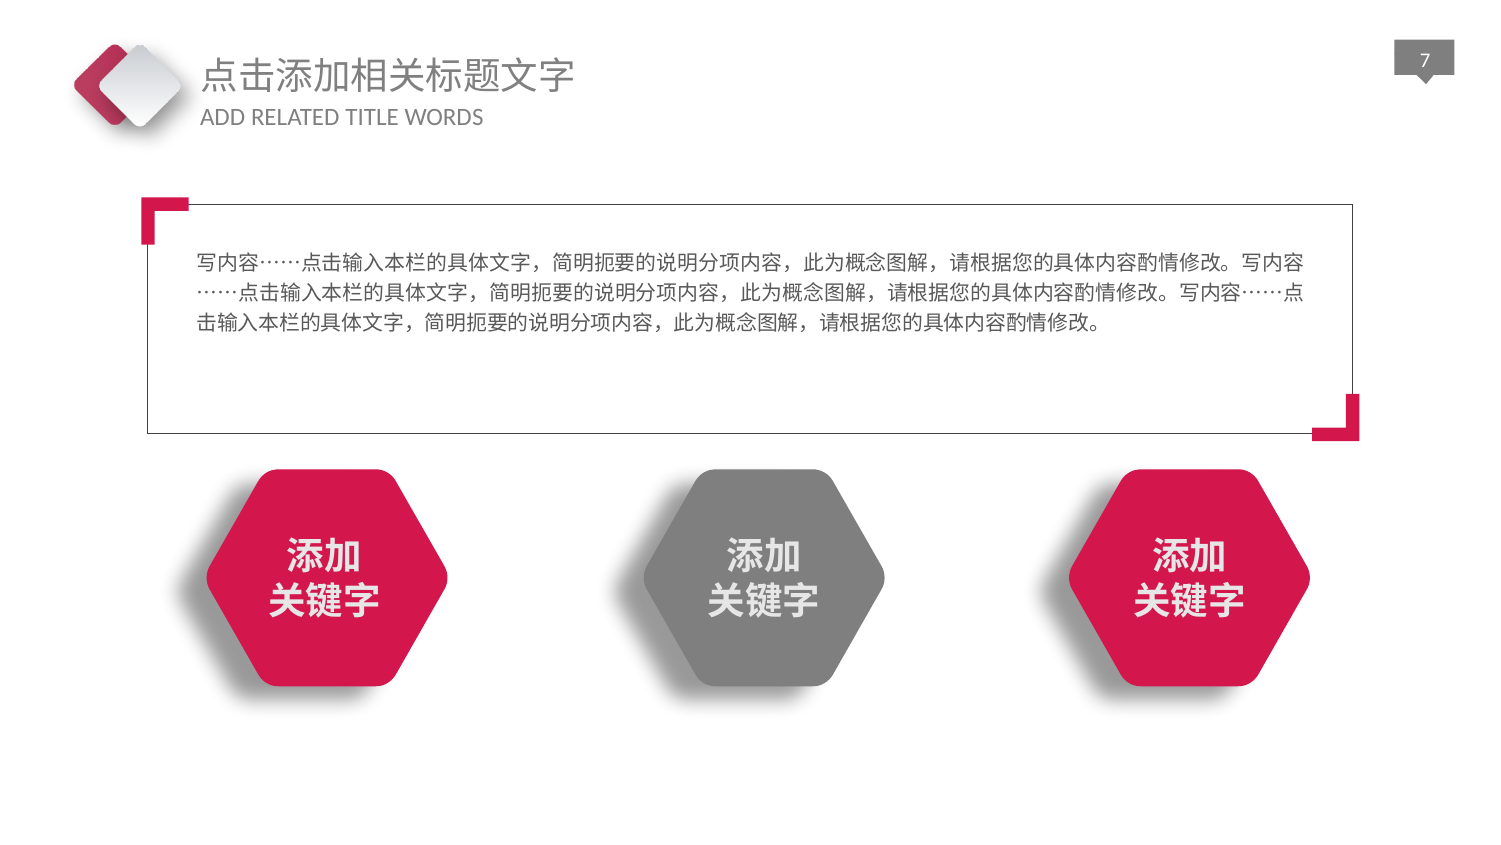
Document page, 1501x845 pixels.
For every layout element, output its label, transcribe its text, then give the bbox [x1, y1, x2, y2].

text_box [206, 469, 448, 687]
text_box 添加 关键字 [1110, 531, 1269, 622]
text_box [146, 204, 1354, 435]
text_box [140, 196, 190, 246]
text_box [1311, 393, 1360, 442]
text_box 写内容……点击输入本栏的具体文字，简明扼要的说明分项内容，此为概念图解，请根据您的具体内容酌情修改。写内容……点击输入本栏的具体文字，简明扼要的说明分项内容，此为概念图解，请根据您的具体内容酌情修改。写内容……点击输入本栏的具体文字，简明扼要的说明分项内容，此为概念图解，请根据您的具体内容酌情修改。 [196, 244, 1304, 335]
text_box 添加 关键字 [684, 531, 844, 622]
text_box [1069, 469, 1310, 687]
text_box 添加 关键字 [244, 531, 404, 622]
text_box [643, 469, 885, 687]
picture [89, 35, 190, 136]
